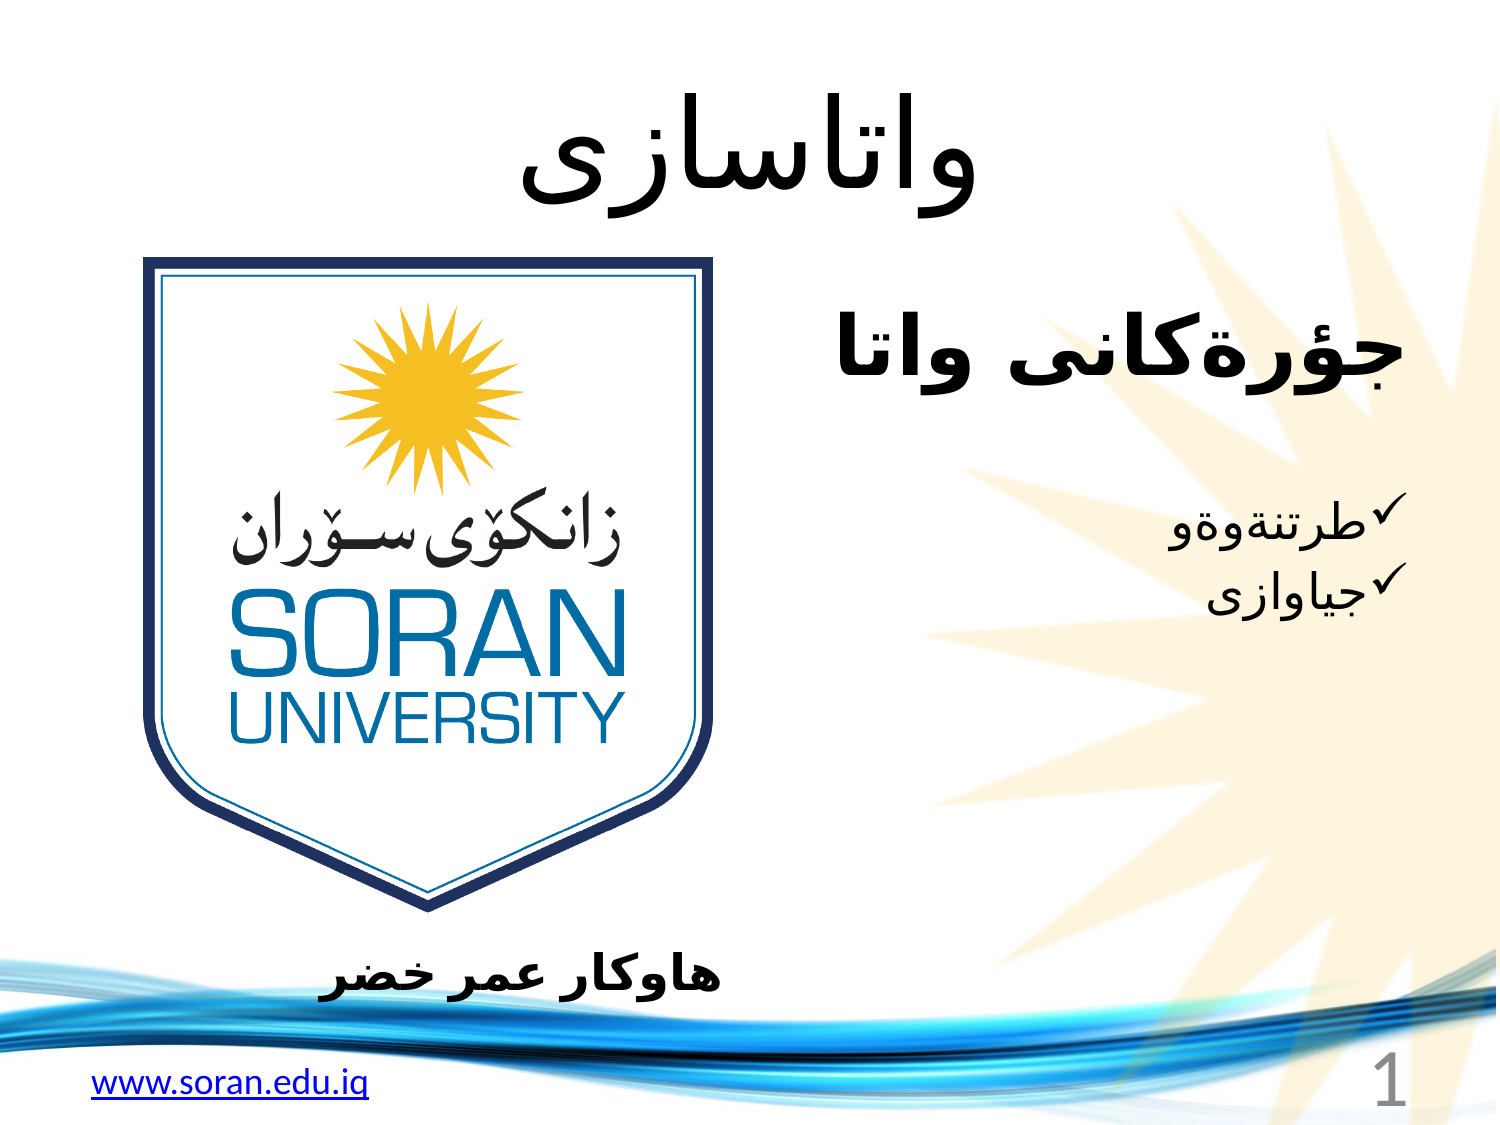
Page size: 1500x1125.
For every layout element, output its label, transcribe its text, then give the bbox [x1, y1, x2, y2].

list طرتنةوةو جياوازى [761, 412, 1425, 1005]
list جؤرةكانى واتا [761, 251, 1425, 400]
title واتاسازى [75, 45, 1425, 233]
picture [143, 257, 713, 912]
list هاوكار عمر خضر [75, 912, 738, 1008]
slide_number 1 [1074, 1042, 1425, 1103]
picture [0, 99, 1500, 1125]
